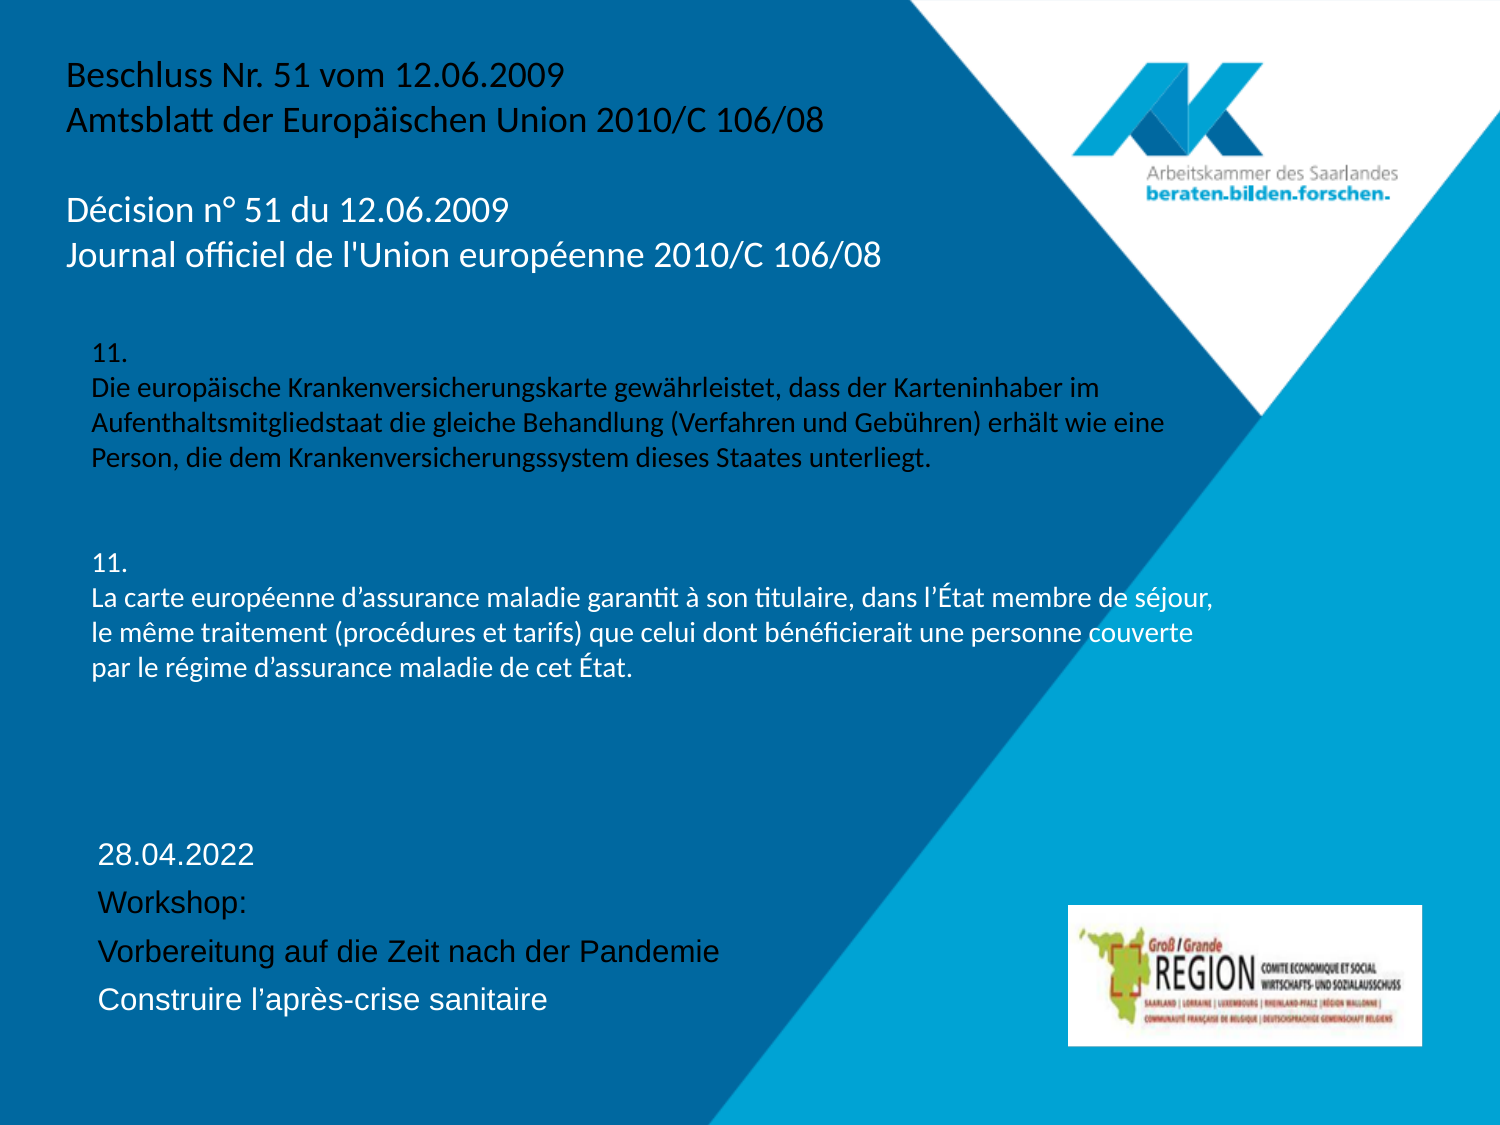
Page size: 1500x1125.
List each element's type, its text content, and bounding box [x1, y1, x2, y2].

text_box 11. Die europäische Krankenversicherungskarte gewährleistet, dass der Karteninhaber im Aufenthaltsmitgliedstaat die gleiche Behandlung (Verfahren und Gebühren) erhält wie eine Person, die dem Krankenversicherungssystem dieses Staates unterliegt. 11. La carte européenne d’assurance maladie garantit à son titulaire, dans l’État membre de séjour, le même traitement (procédures et tarifs) que celui dont bénéficierait une personne couverte par le régime d’assurance maladie de cet État. [76, 326, 1247, 726]
text_box Beschluss Nr. 51 vom 12.06.2009 Amtsblatt der Europäischen Union 2010/C 106/08 Décision n° 51 du 12.06.2009 Journal officiel de l'Union européenne 2010/C 106/08 [51, 42, 1128, 283]
picture [1069, 906, 1422, 1046]
text_box 28.04.2022 Workshop: Vorbereitung auf die Zeit nach der Pandemie Construire l’après-crise sanitaire [0, 822, 782, 1025]
